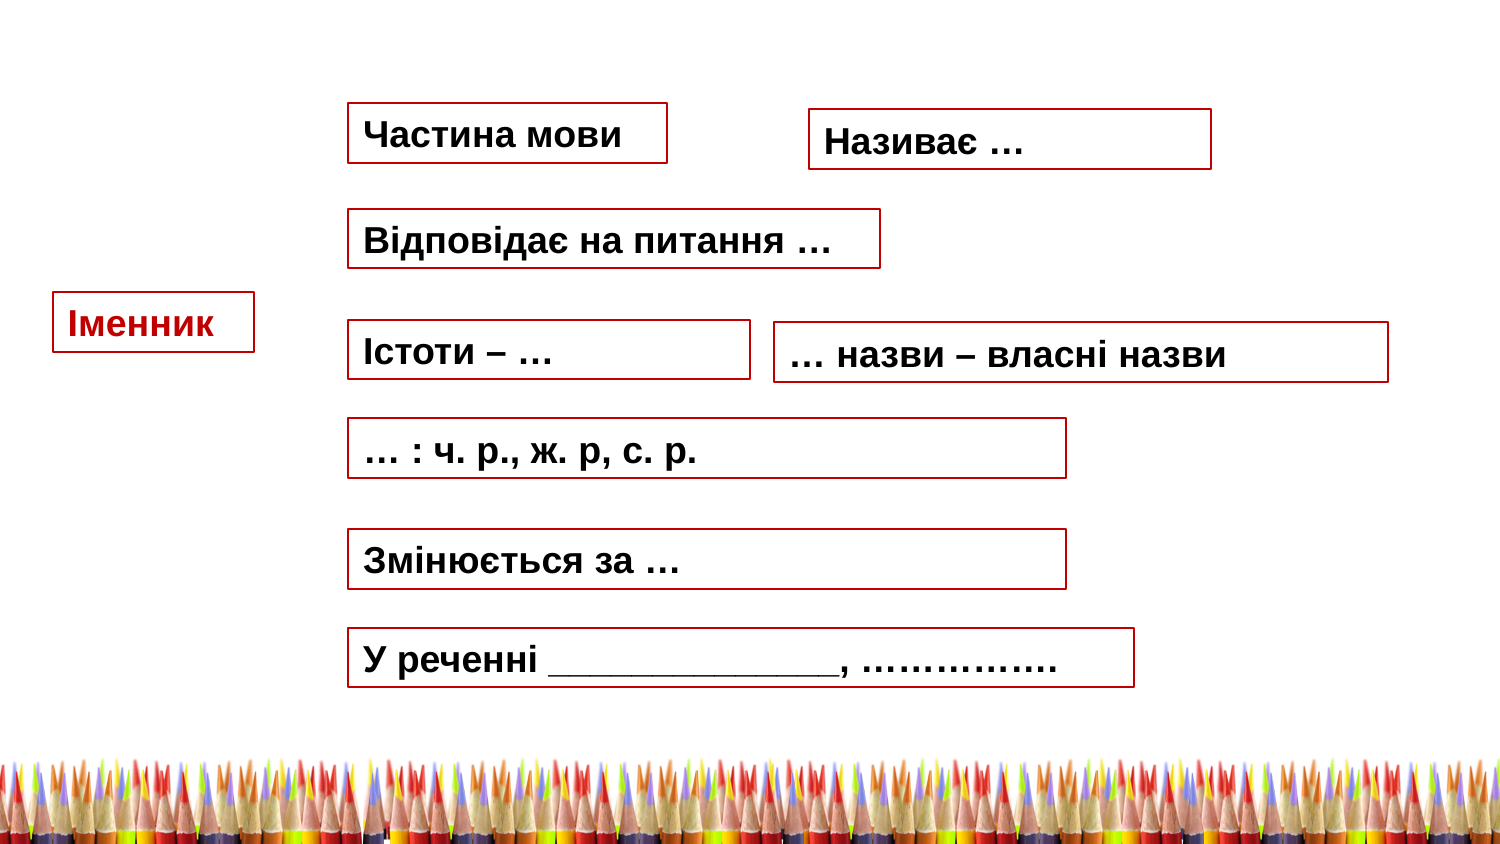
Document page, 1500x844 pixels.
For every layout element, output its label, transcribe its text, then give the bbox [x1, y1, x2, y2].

text_box … : ч. р., ж. р, с. р. [348, 418, 1067, 478]
text_box … назви – власні назви [773, 322, 1388, 383]
text_box У реченні ______________, ……………. [348, 627, 1134, 688]
text_box Змінюється за … [348, 529, 1067, 589]
text_box Частина мови [348, 102, 668, 163]
text_box Істоти – … [348, 319, 750, 380]
text_box Відповідає на питання … [348, 208, 880, 269]
text_box Іменник [53, 291, 254, 352]
text_box Називає … [809, 109, 1211, 169]
picture [0, 756, 1500, 844]
